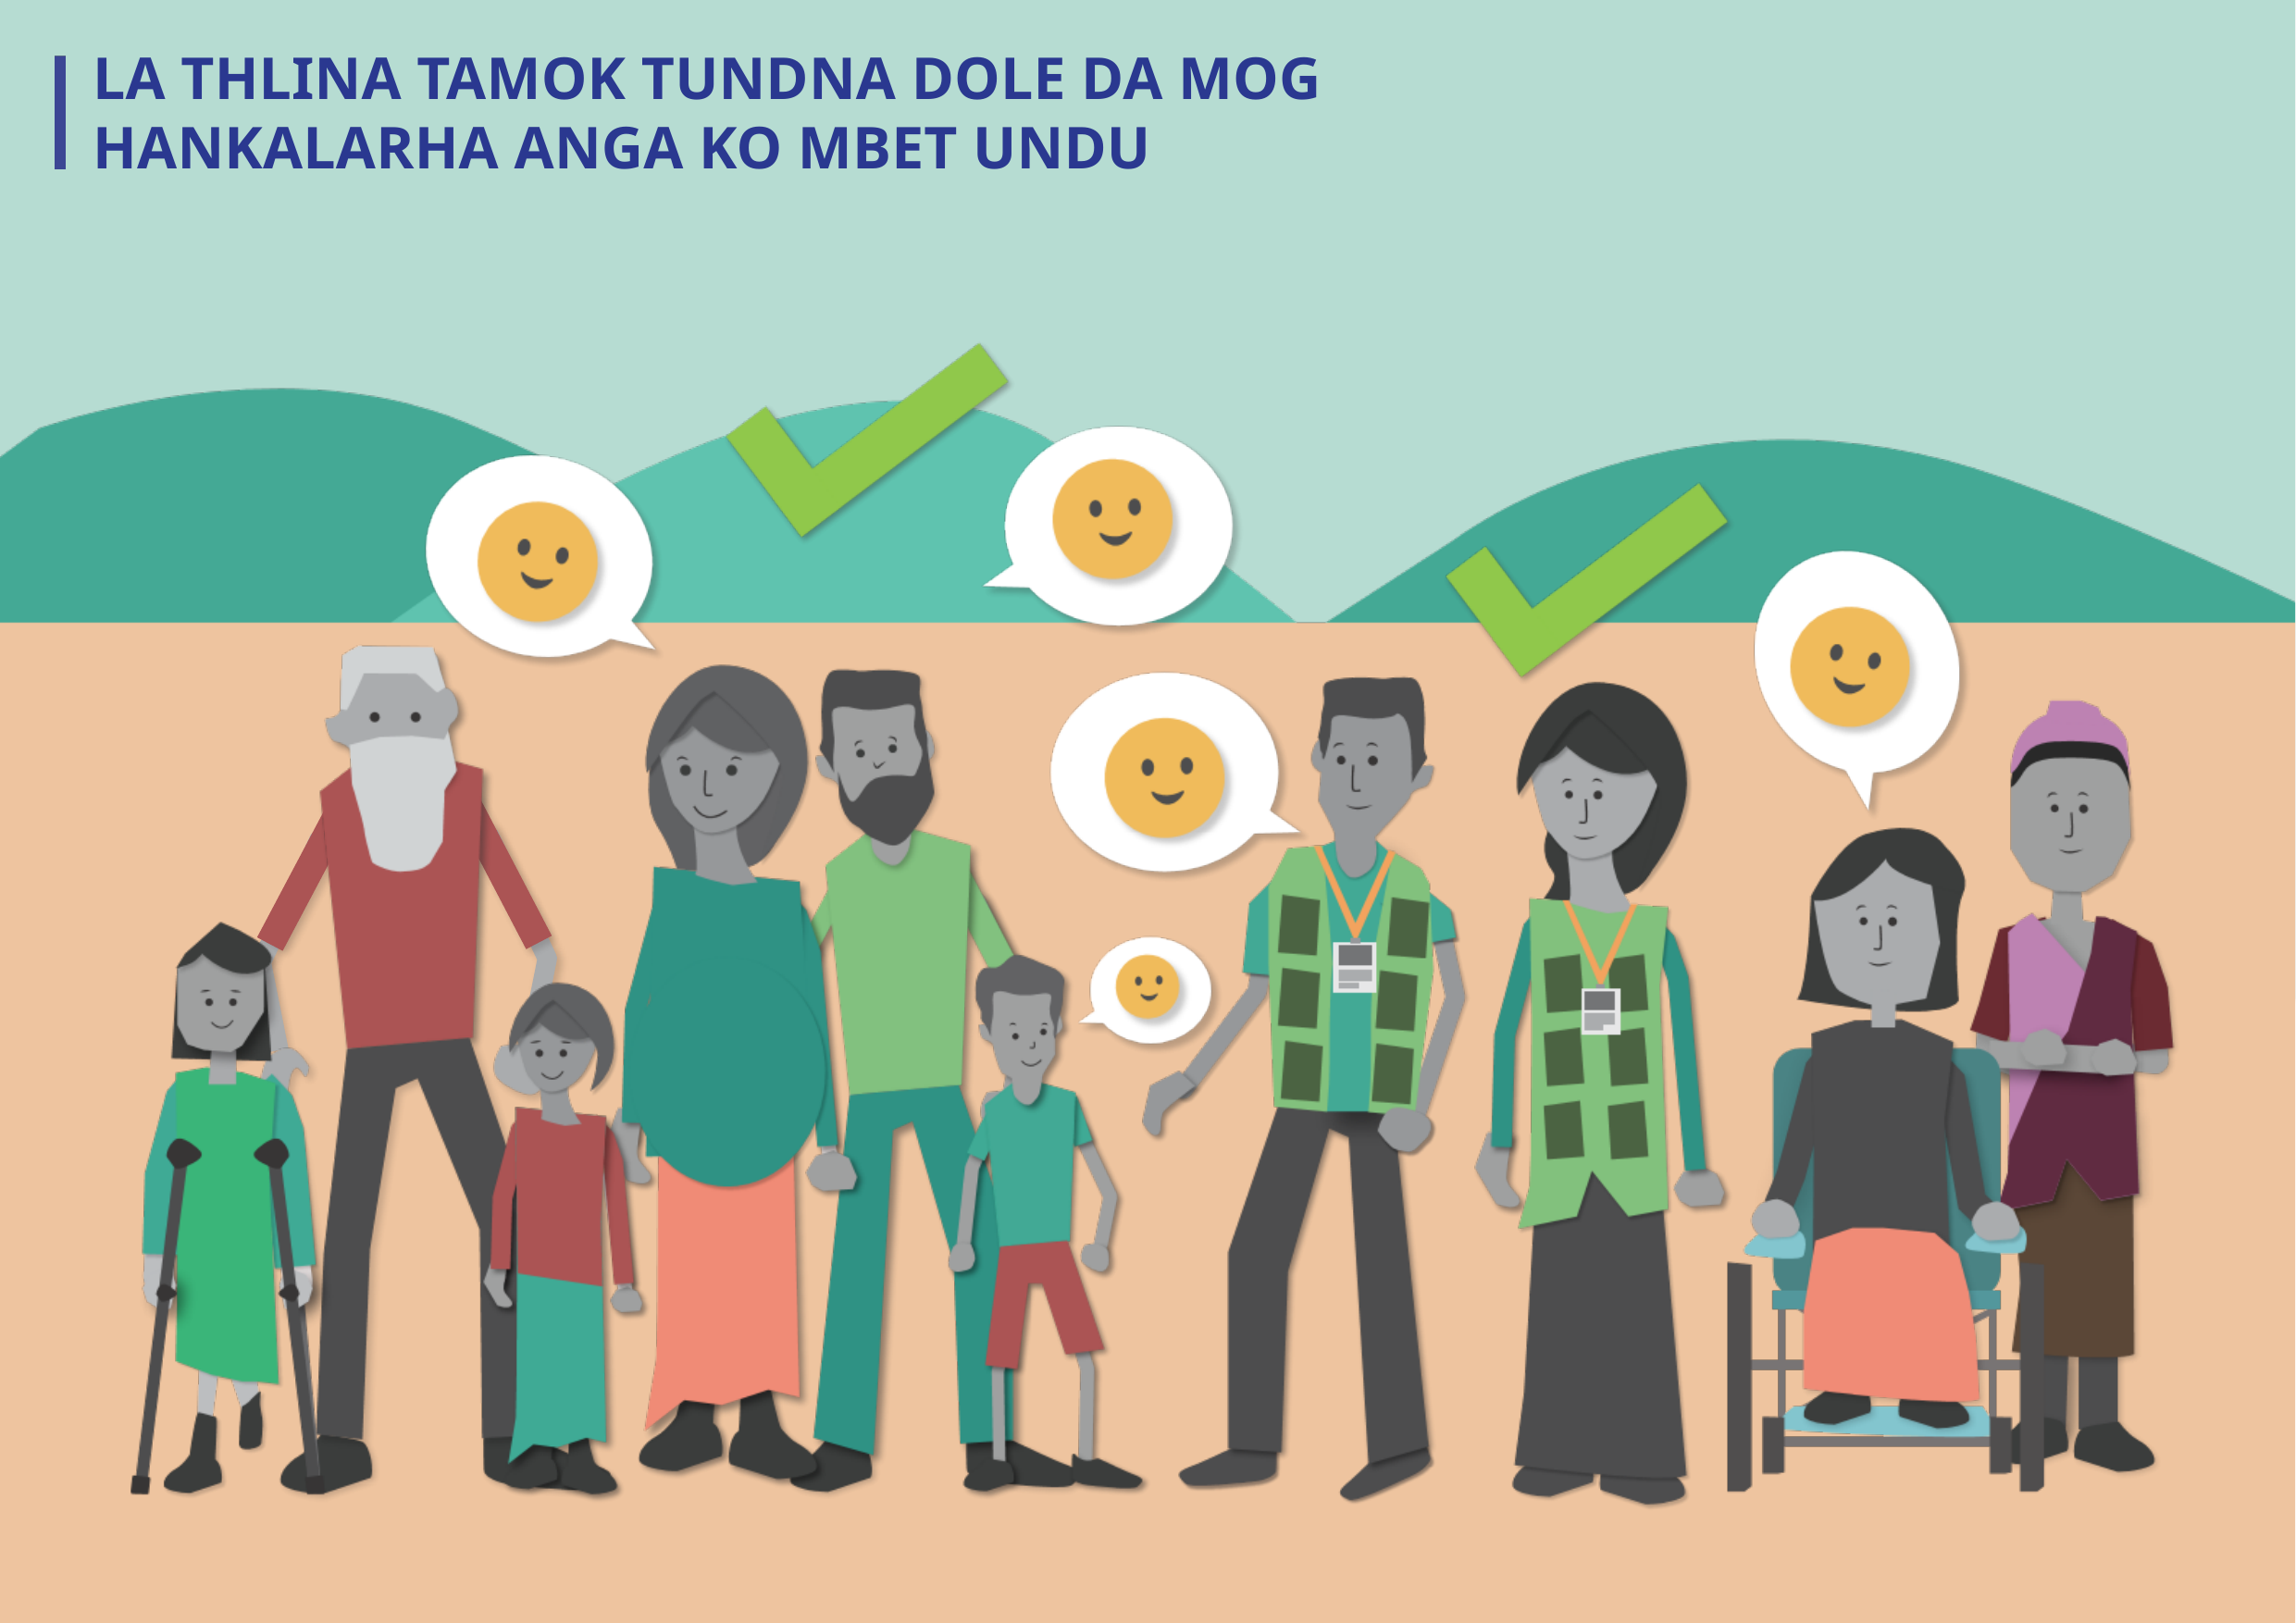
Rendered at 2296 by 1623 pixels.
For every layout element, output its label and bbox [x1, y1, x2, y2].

text_box [0, 0, 2296, 1623]
